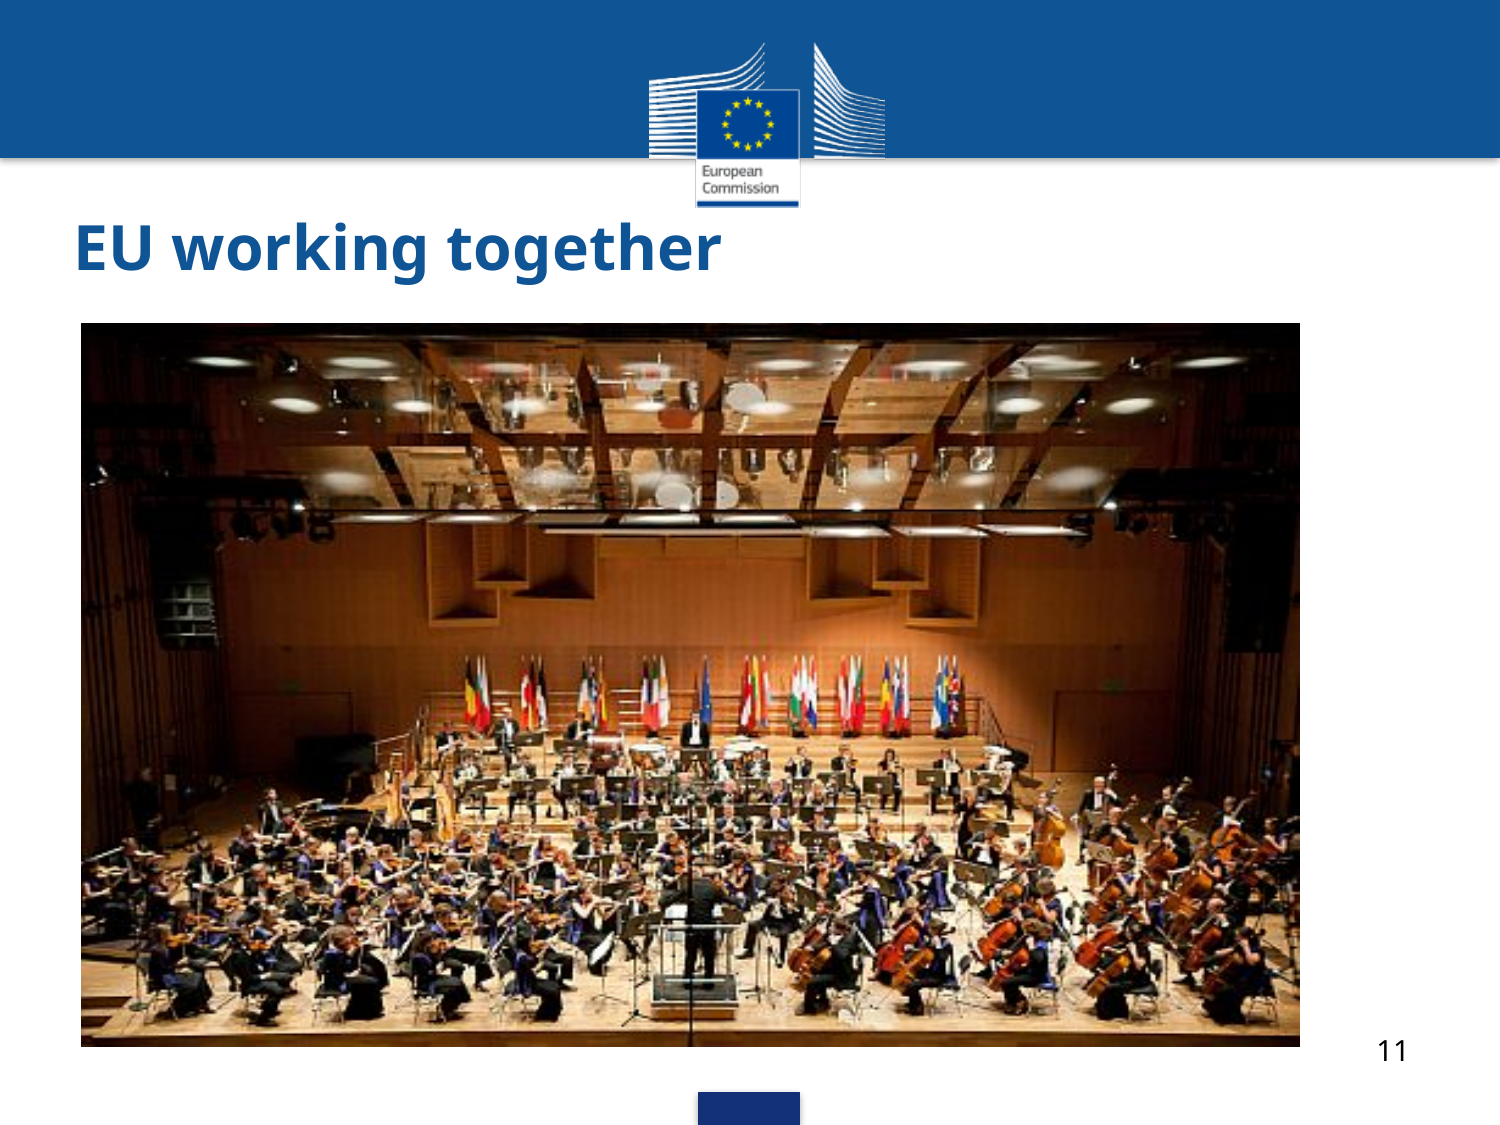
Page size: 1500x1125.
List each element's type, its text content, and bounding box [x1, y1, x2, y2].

picture [649, 42, 885, 144]
picture [81, 323, 1301, 1047]
slide_number 11 [1074, 1024, 1426, 1103]
title EU working together [0, 144, 1350, 347]
